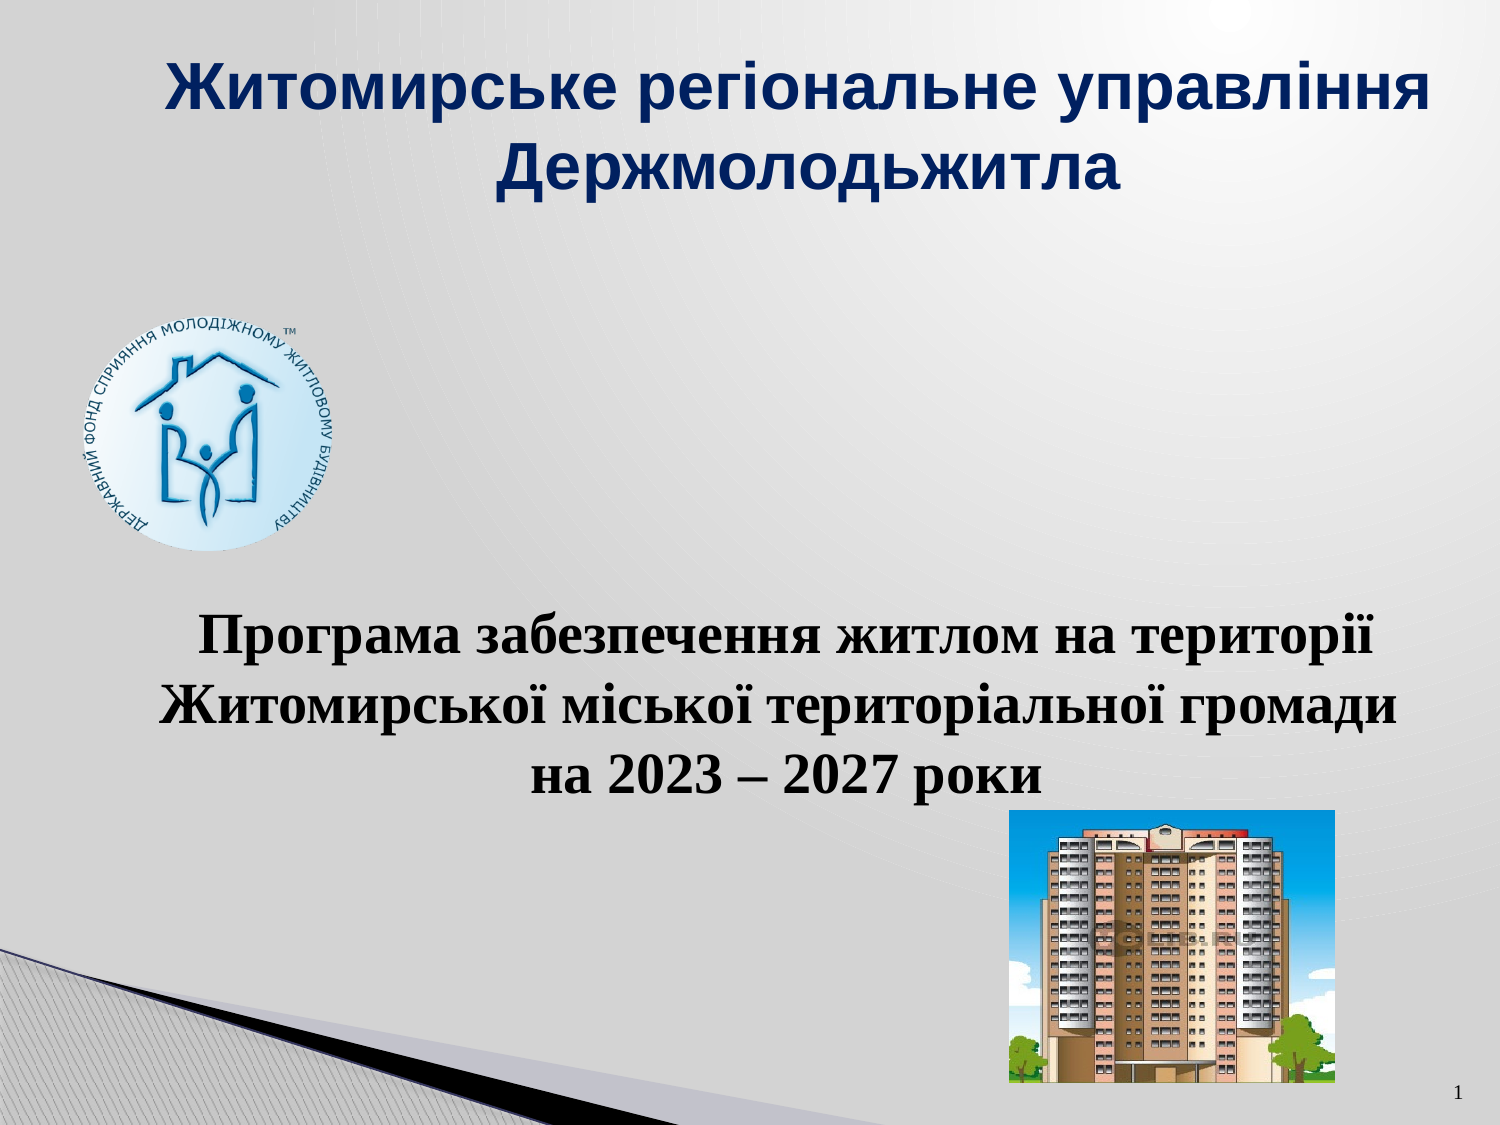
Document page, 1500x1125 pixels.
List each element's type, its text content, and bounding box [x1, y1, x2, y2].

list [81, 316, 333, 552]
text_box Програма забезпечення житлом на території Житомирської міської територіальної громади на 2023 – 2027 роки [142, 587, 1430, 813]
picture [1009, 824, 1335, 1083]
text_box Житомирське регіональне управління Держмолодьжитла [117, 35, 1500, 260]
slide_number 1 [1418, 1051, 1479, 1112]
